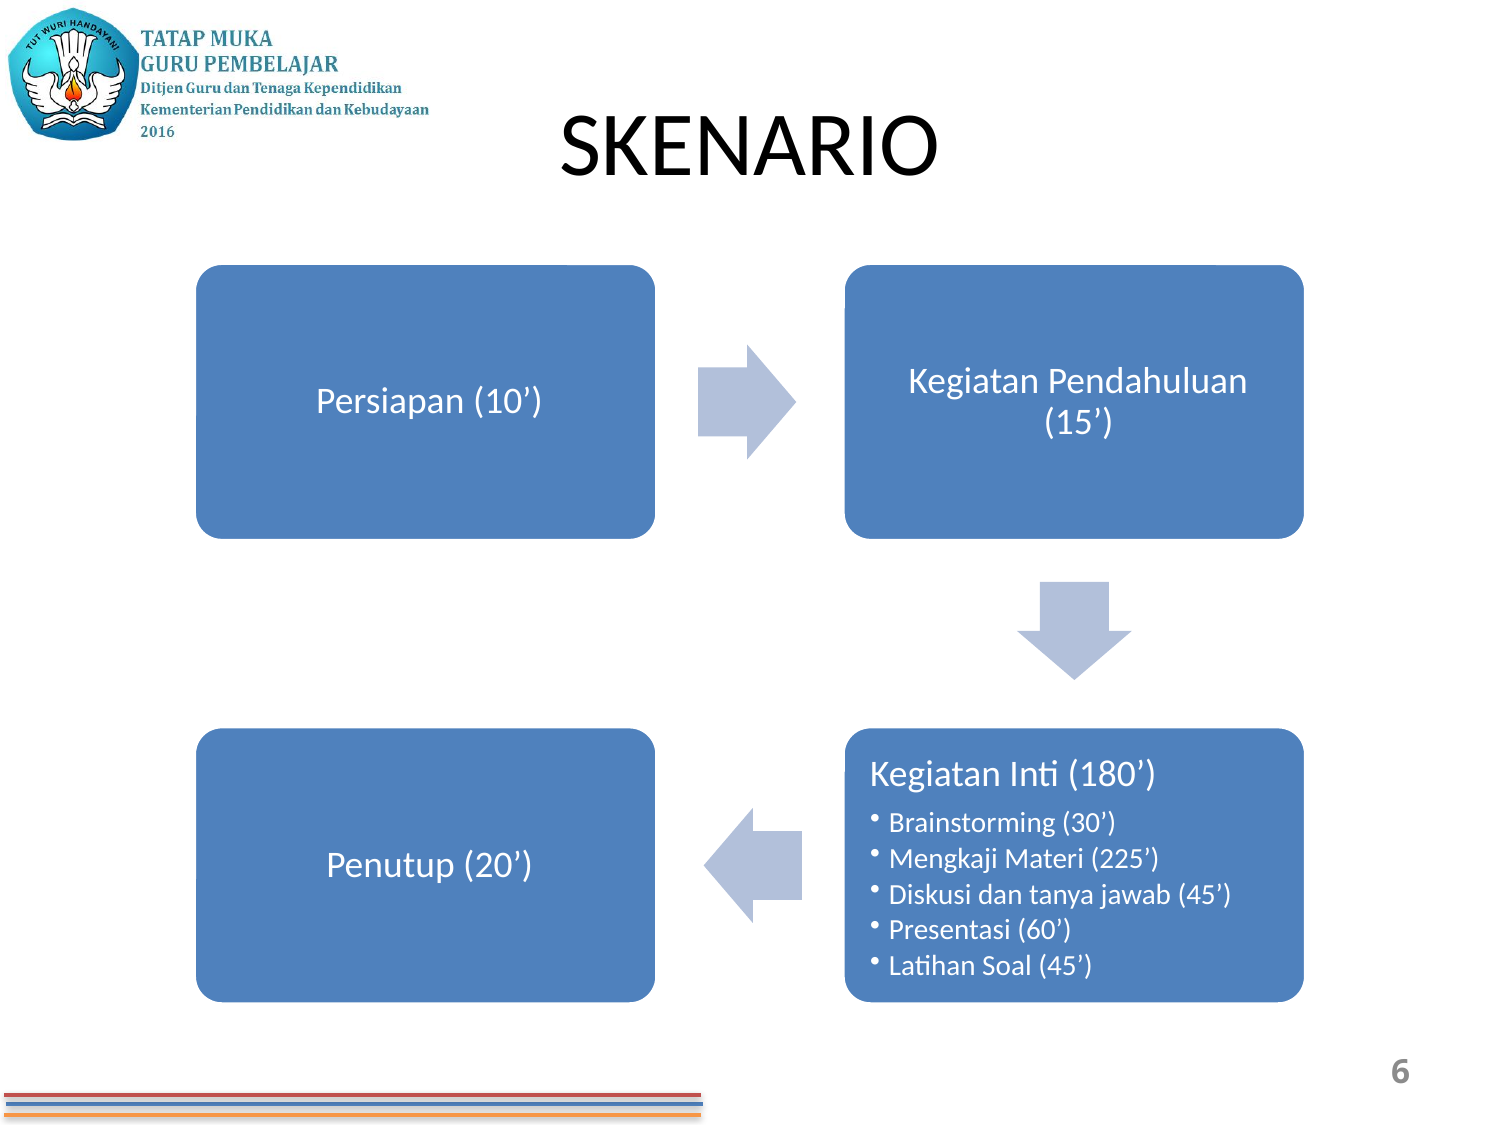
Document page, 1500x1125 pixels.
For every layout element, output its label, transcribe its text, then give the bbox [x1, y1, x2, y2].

slide_number 6 [1074, 1042, 1425, 1103]
picture [5, 0, 441, 149]
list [74, 262, 1426, 1006]
title SKENARIO [75, 45, 1425, 233]
